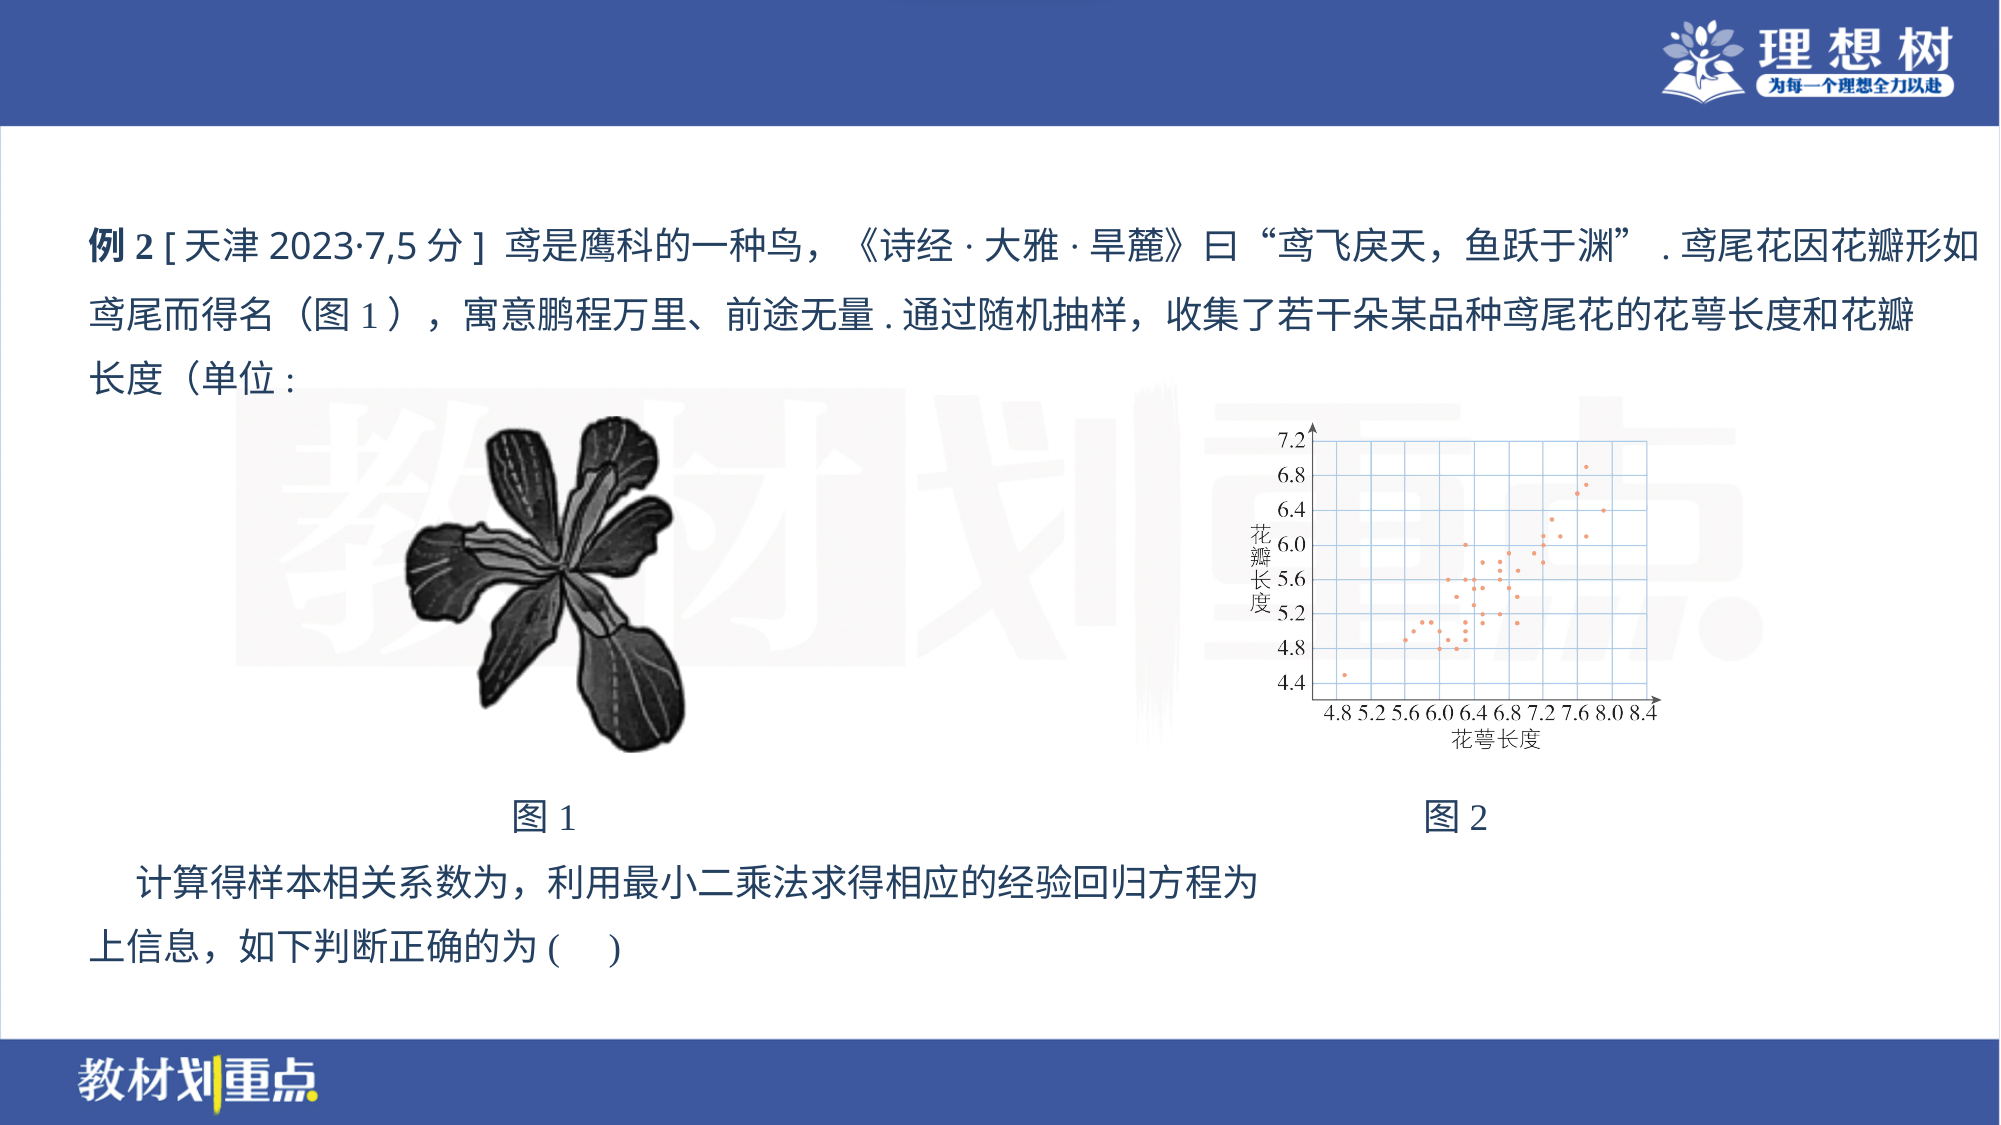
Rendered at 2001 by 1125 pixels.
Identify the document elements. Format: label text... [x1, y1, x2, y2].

text_box 图2 [1423, 773, 1489, 899]
picture [0, 0, 2000, 1125]
text_box 图1 [512, 773, 577, 899]
